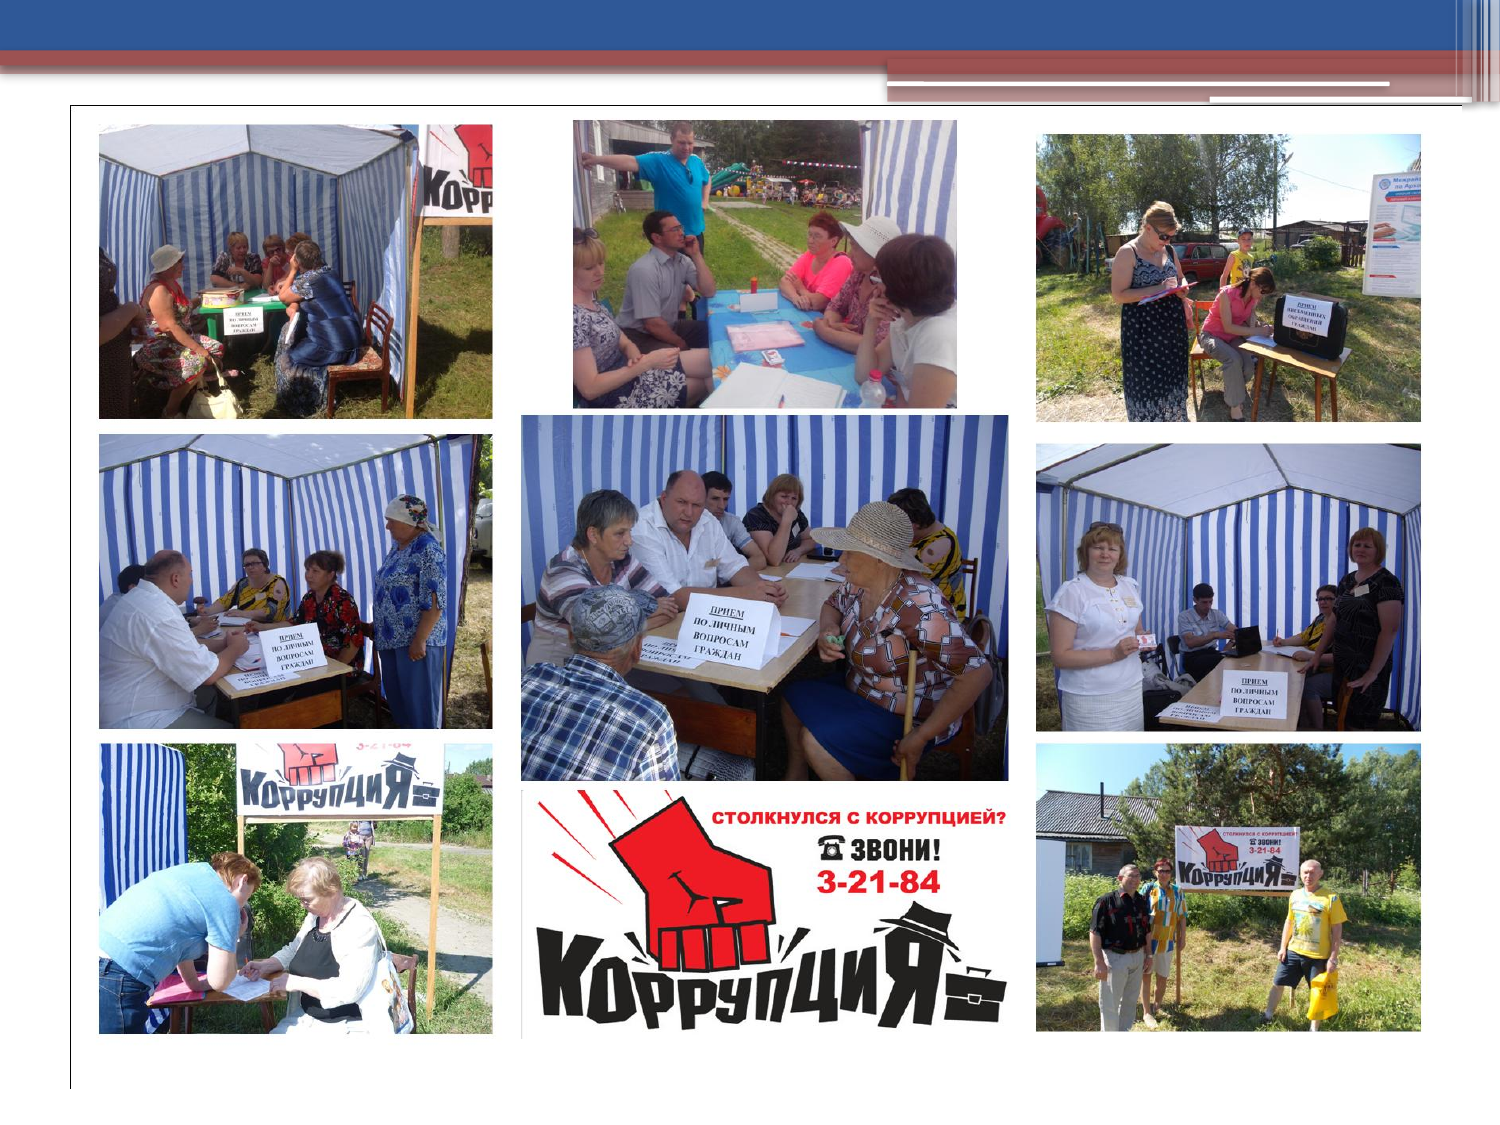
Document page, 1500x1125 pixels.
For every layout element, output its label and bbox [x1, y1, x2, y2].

picture [70, 105, 1462, 1090]
